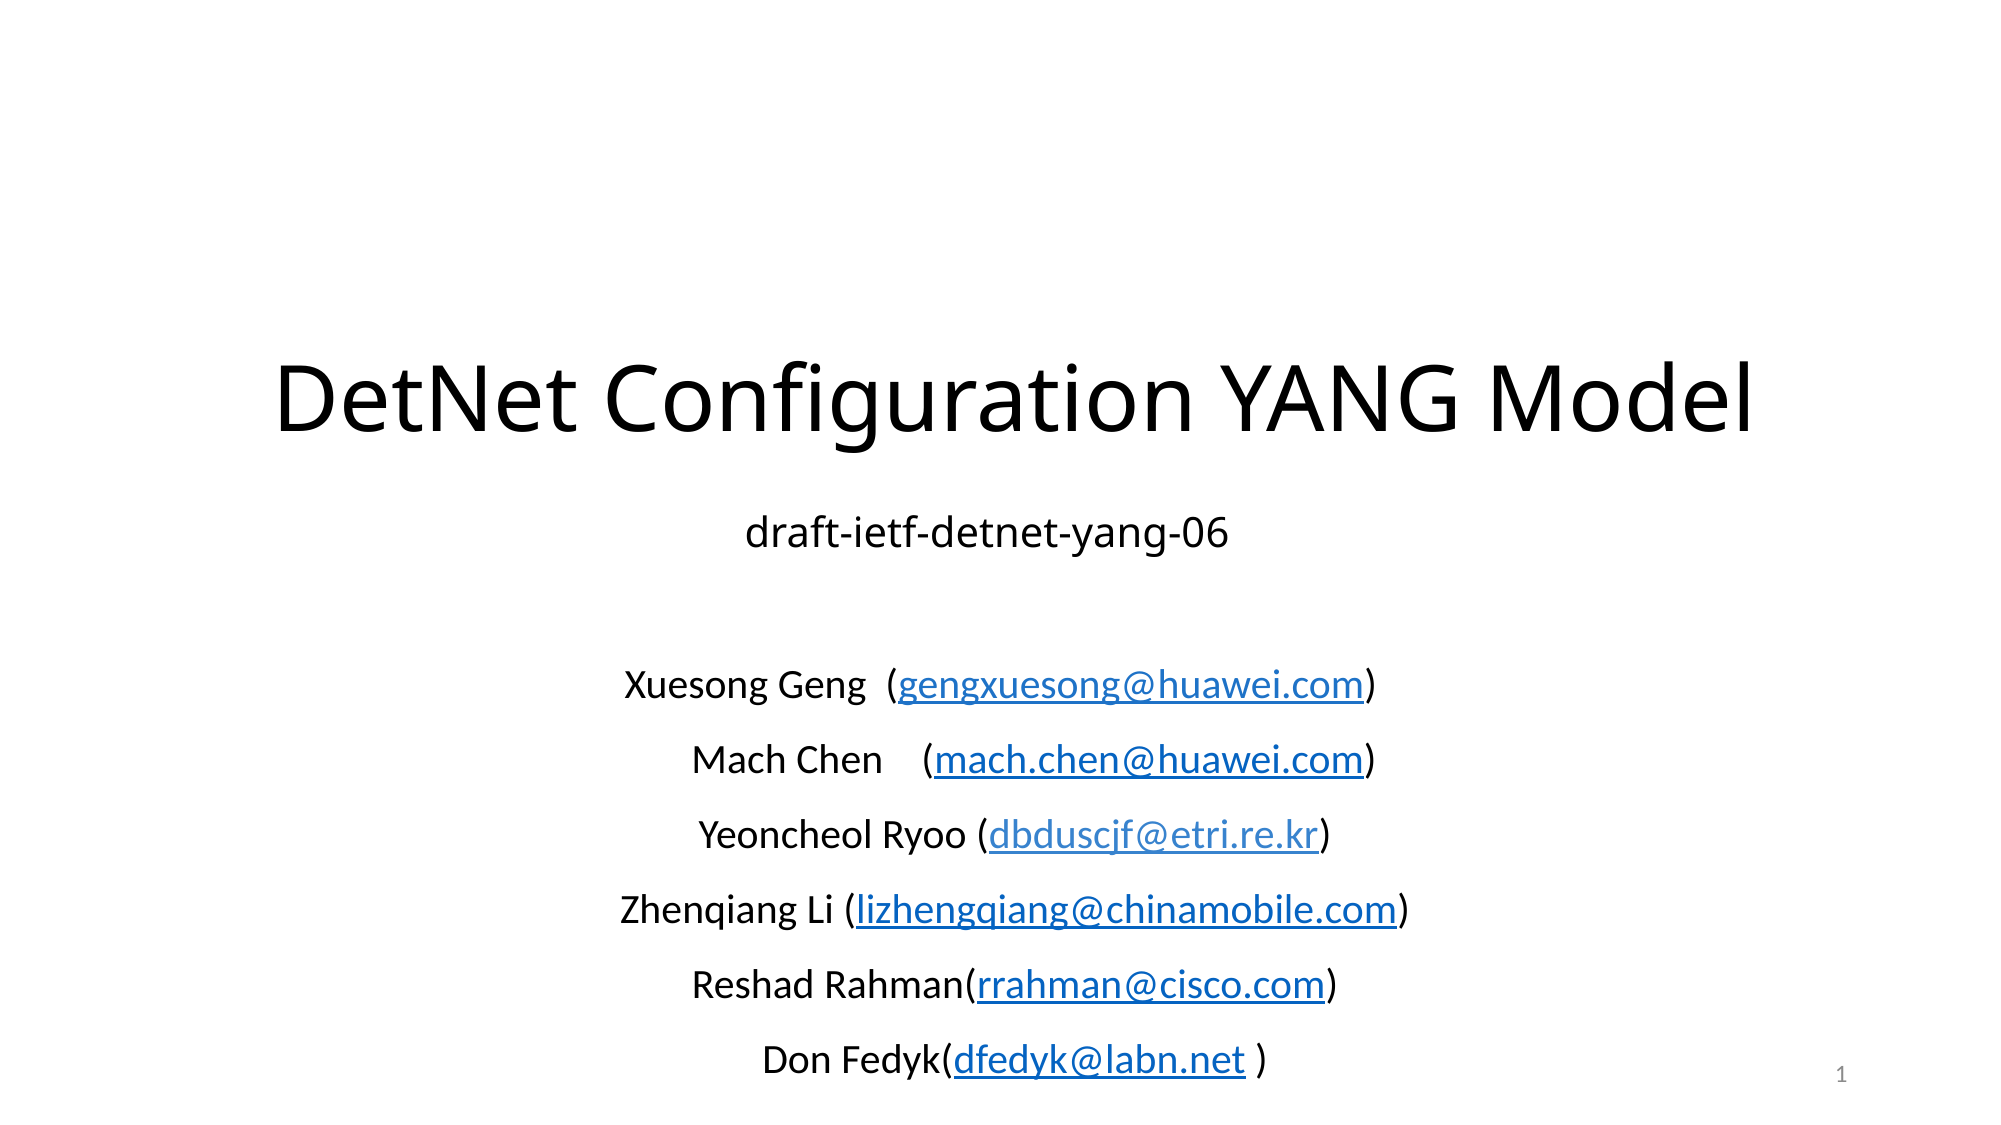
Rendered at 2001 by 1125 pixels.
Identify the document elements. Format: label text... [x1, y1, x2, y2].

slide_number 1 [1412, 1042, 1863, 1103]
text_box Xuesong Geng (gengxuesong@huawei.com) Mach Chen (mach.chen@huawei.com) Yeoncheol Ryoo (dbduscjf@etri.re.kr) Zhenqiang Li (lizhengqiang@chinamobile.com) Reshad Rahman(rrahman@cisco.com) Don Fedyk(dfedyk@labn.net ) [586, 624, 1445, 1090]
title DetNet Configuration YANG Model [94, 67, 1937, 459]
text_box draft-ietf-detnet-yang-06 [729, 498, 1245, 564]
